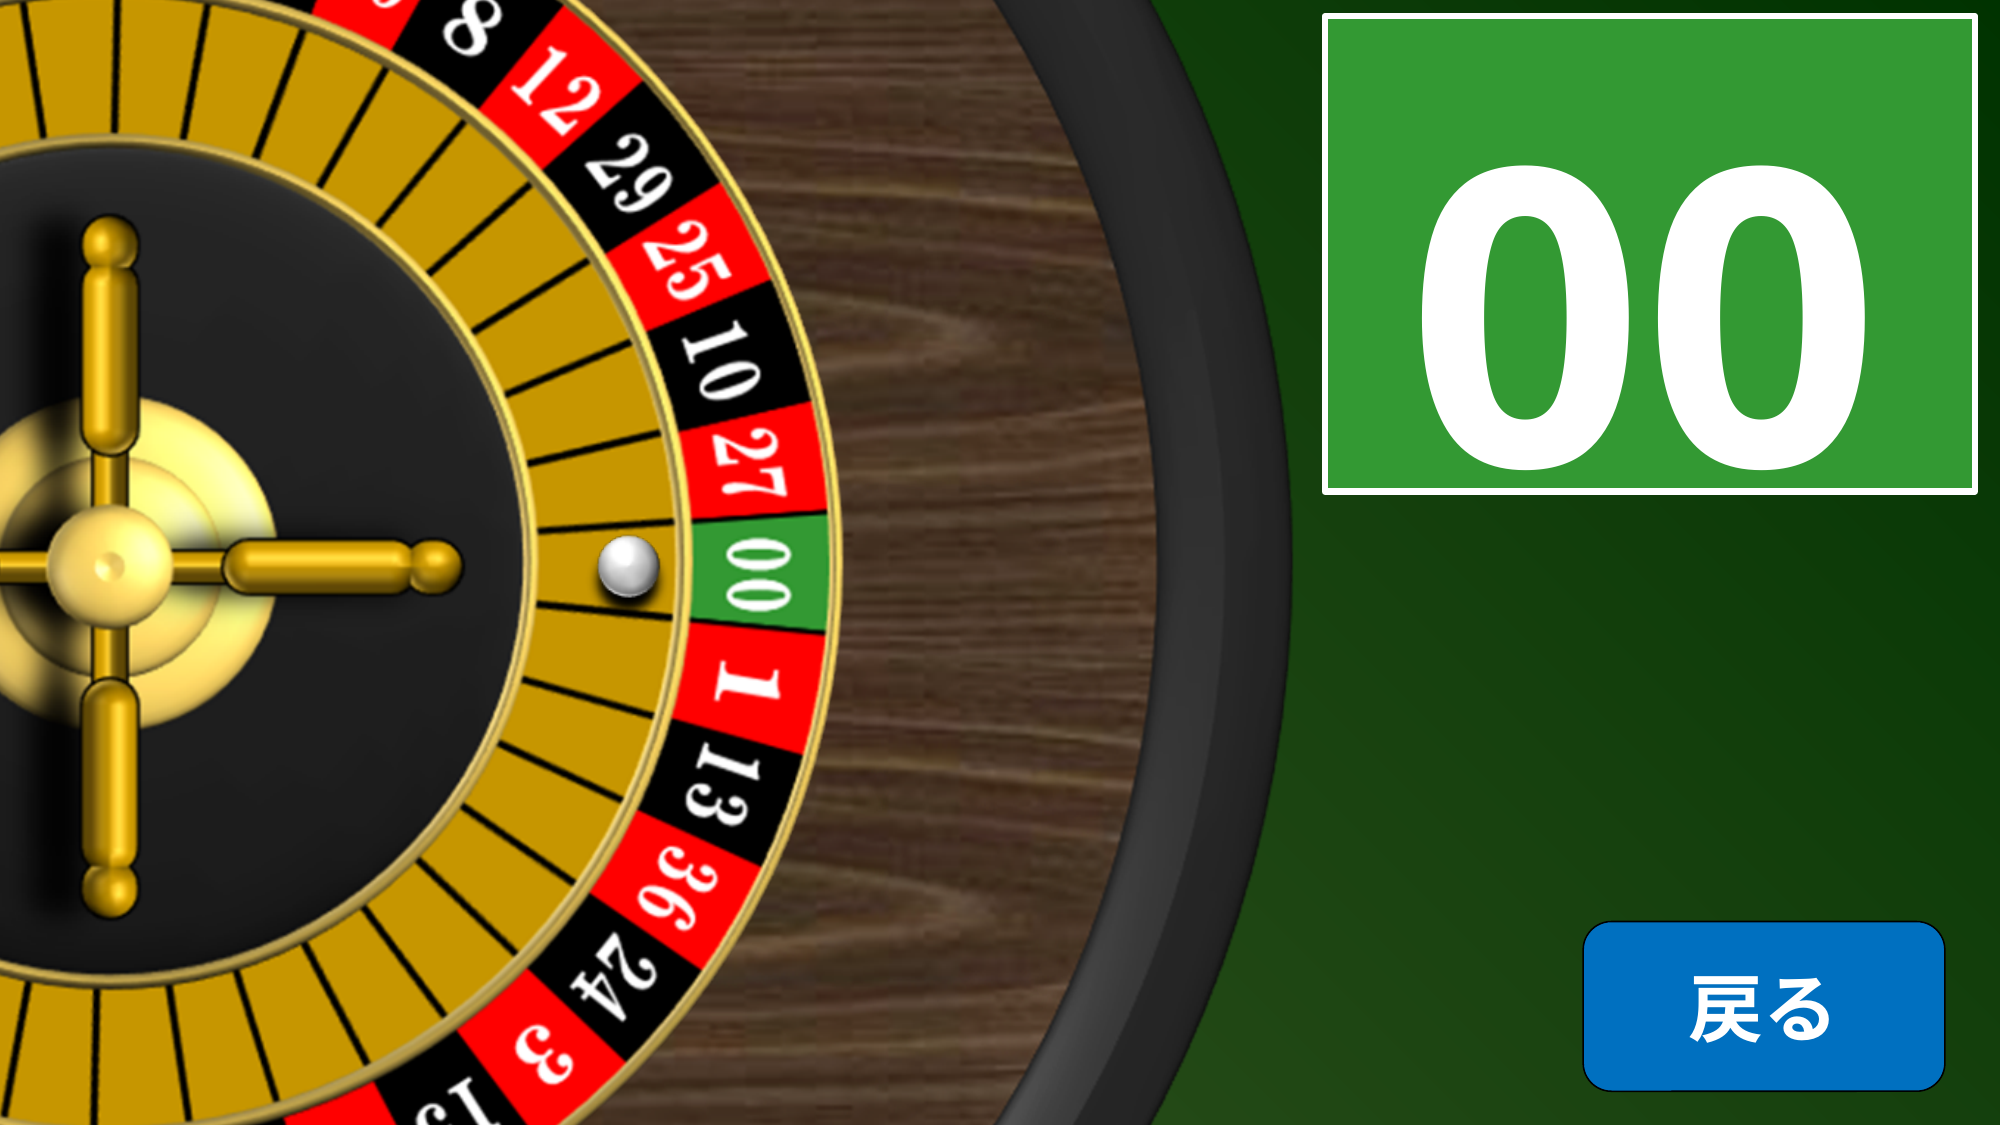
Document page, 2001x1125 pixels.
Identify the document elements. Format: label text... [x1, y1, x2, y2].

text_box 00 [1392, 44, 1896, 558]
picture [0, 0, 1297, 1125]
text_box [1324, 16, 1975, 492]
text_box 戻る [1583, 921, 1945, 1092]
